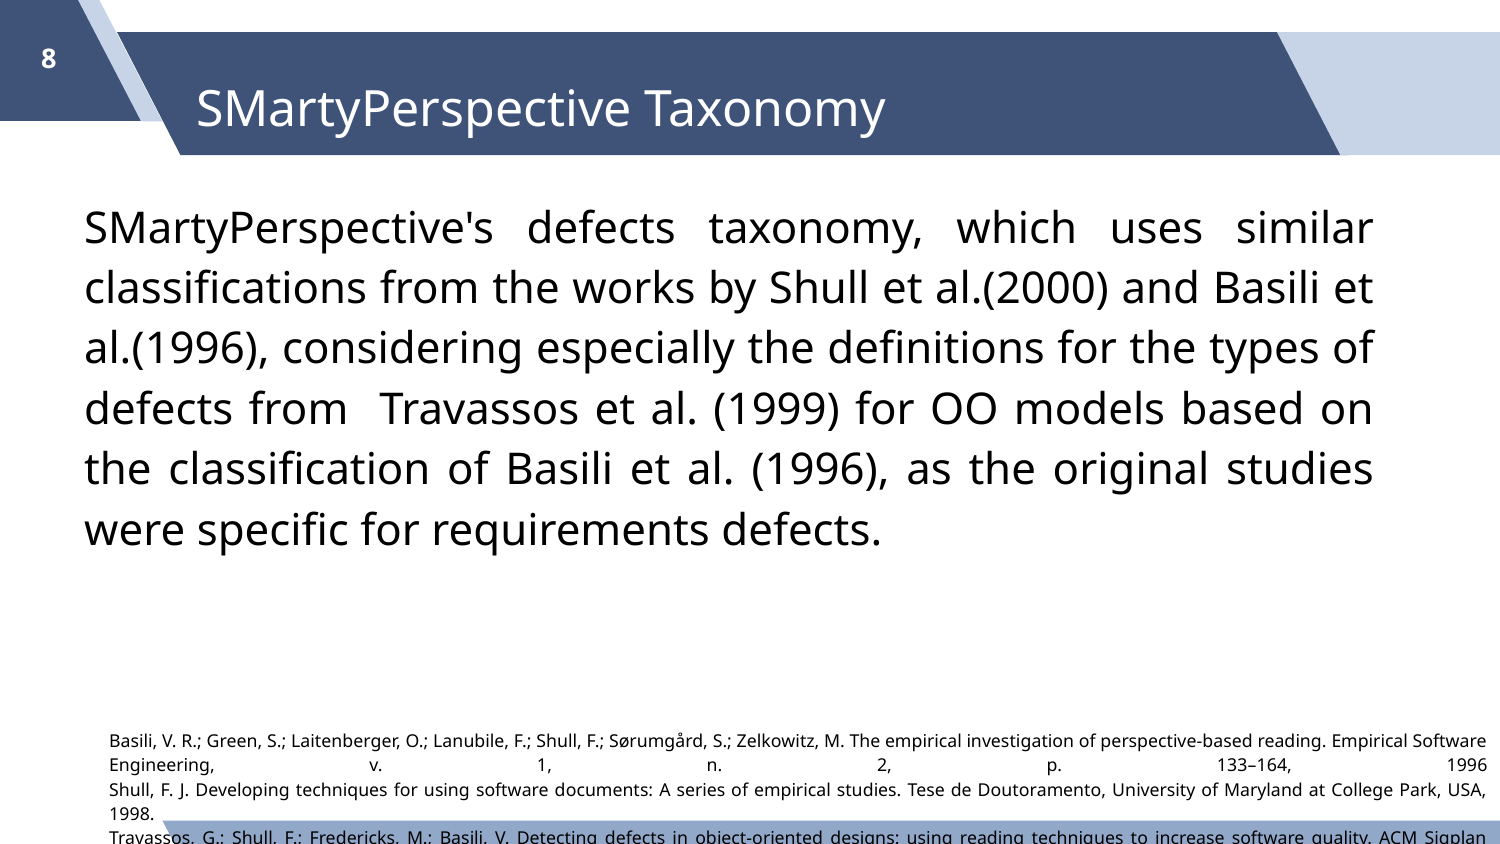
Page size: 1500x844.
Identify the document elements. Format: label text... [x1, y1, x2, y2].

title SMartyPerspective Taxonomy [181, 45, 1285, 169]
slide_number ‹#› [0, 0, 98, 121]
list SMartyPerspective's defects taxonomy, which uses similar classifications from the works by Shull et al.(2000) and Basili et al.(1996), considering especially the definitions for the types of defects from Travassos et al. (1999) for OO models based on the classification of Basili et al. (1996), as the original studies were specific for requirements defects. [69, 176, 1390, 737]
text_box Basili, V. R.; Green, S.; Laitenberger, O.; Lanubile, F.; Shull, F.; Sørumgård, S.; Zelkowitz, M. The empirical investigation of perspective-based reading. Empirical Software Engineering, v. 1, n. 2, p. 133–164, 1996 Shull, F. J. Developing techniques for using software documents: A series of empirical studies. Tese de Doutoramento, University of Maryland at College Park, USA, 1998. Travassos, G.; Shull, F.; Fredericks, M.; Basili, V. Detecting defects in object-oriented designs: using reading techniques to increase software quality. ACM Sigplan Notices, v. 34, n. 10, p. 47–56, 1999. [94, 711, 1500, 844]
